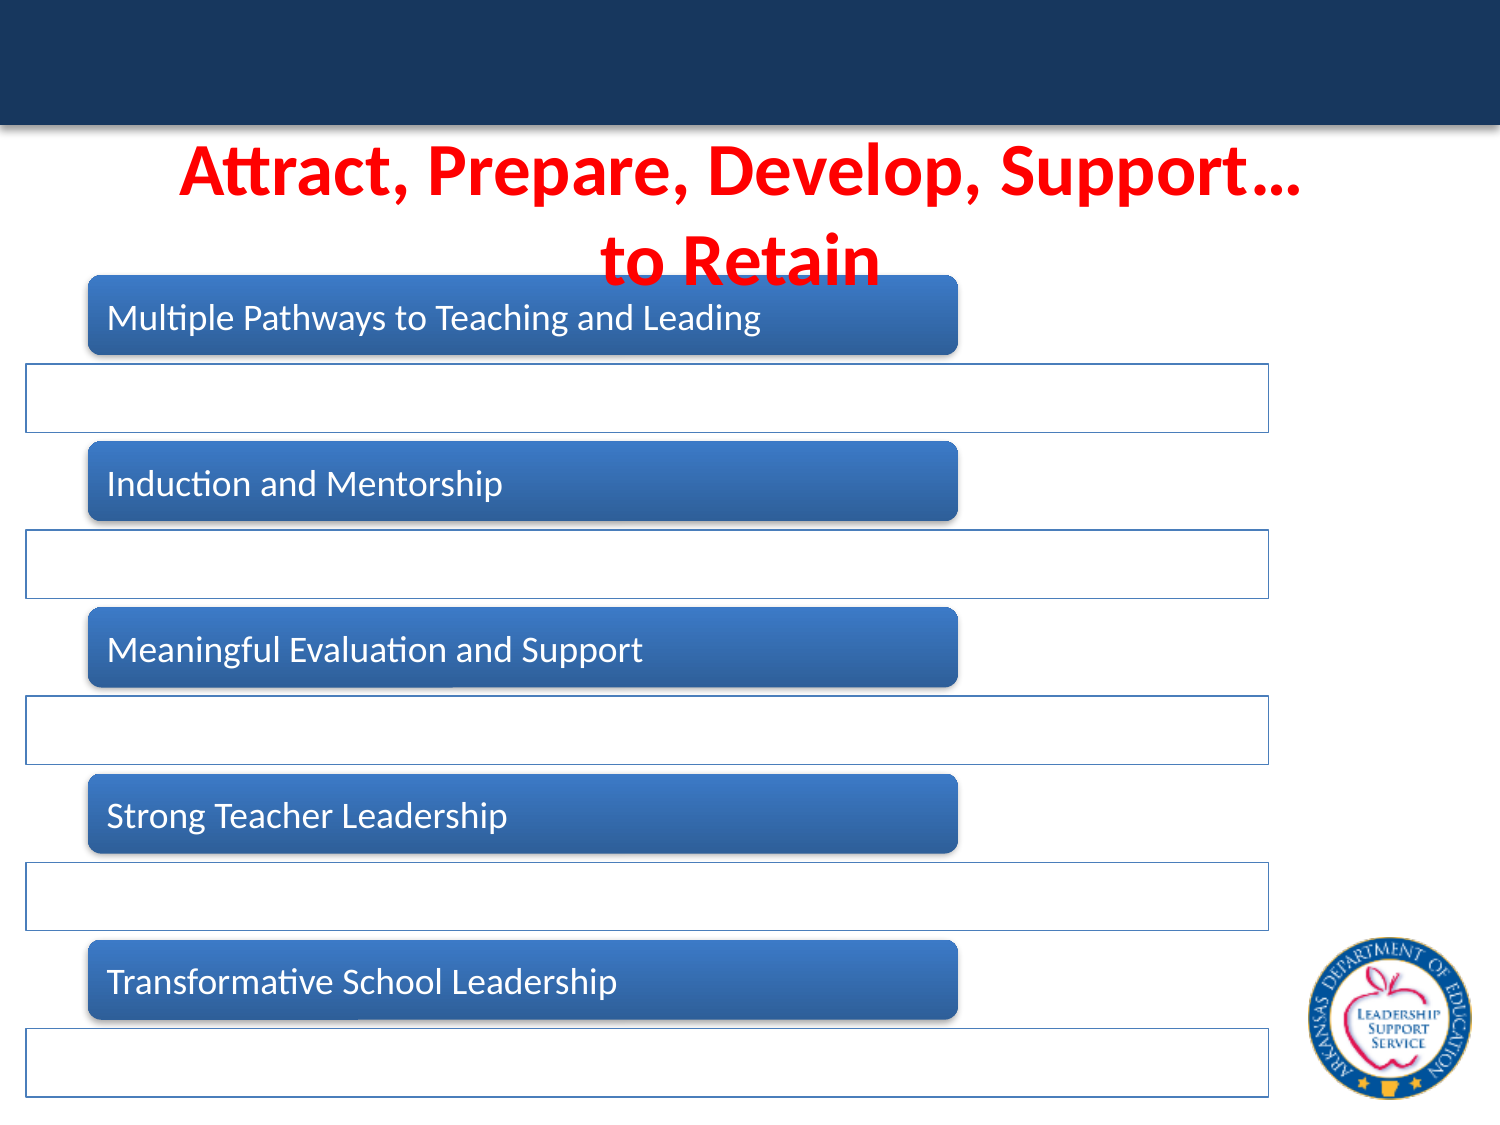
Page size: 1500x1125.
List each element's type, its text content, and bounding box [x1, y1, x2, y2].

picture [1308, 937, 1472, 1100]
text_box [25, 266, 1269, 1098]
title Attract, Prepare, Develop, Support… to Retain [75, 116, 1425, 304]
